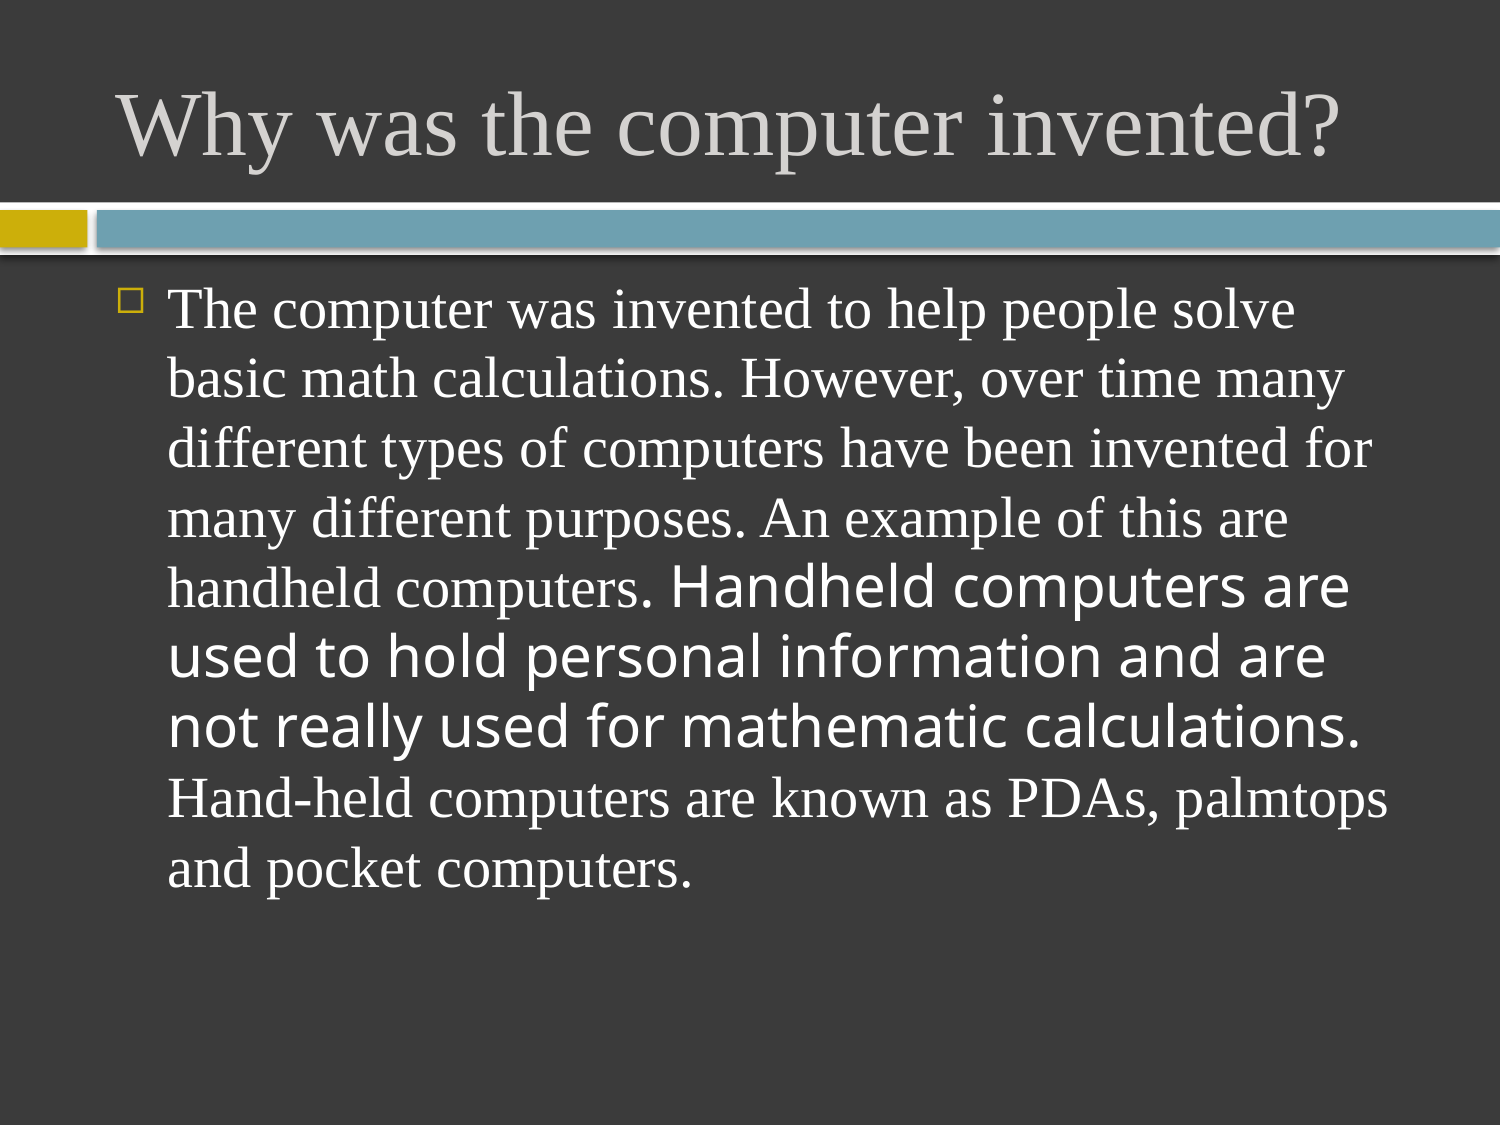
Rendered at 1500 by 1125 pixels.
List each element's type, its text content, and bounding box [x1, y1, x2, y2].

title Why was the computer invented? [100, 37, 1438, 200]
list The computer was invented to help people solve basic math calculations. However, over time many different types of computers have been invented for many different purposes. An example of this are handheld computers. Handheld computers are used to hold personal information and are not really used for mathematic calculations. Hand-held computers are known as PDAs, palmtops and pocket computers. [100, 262, 1438, 1000]
